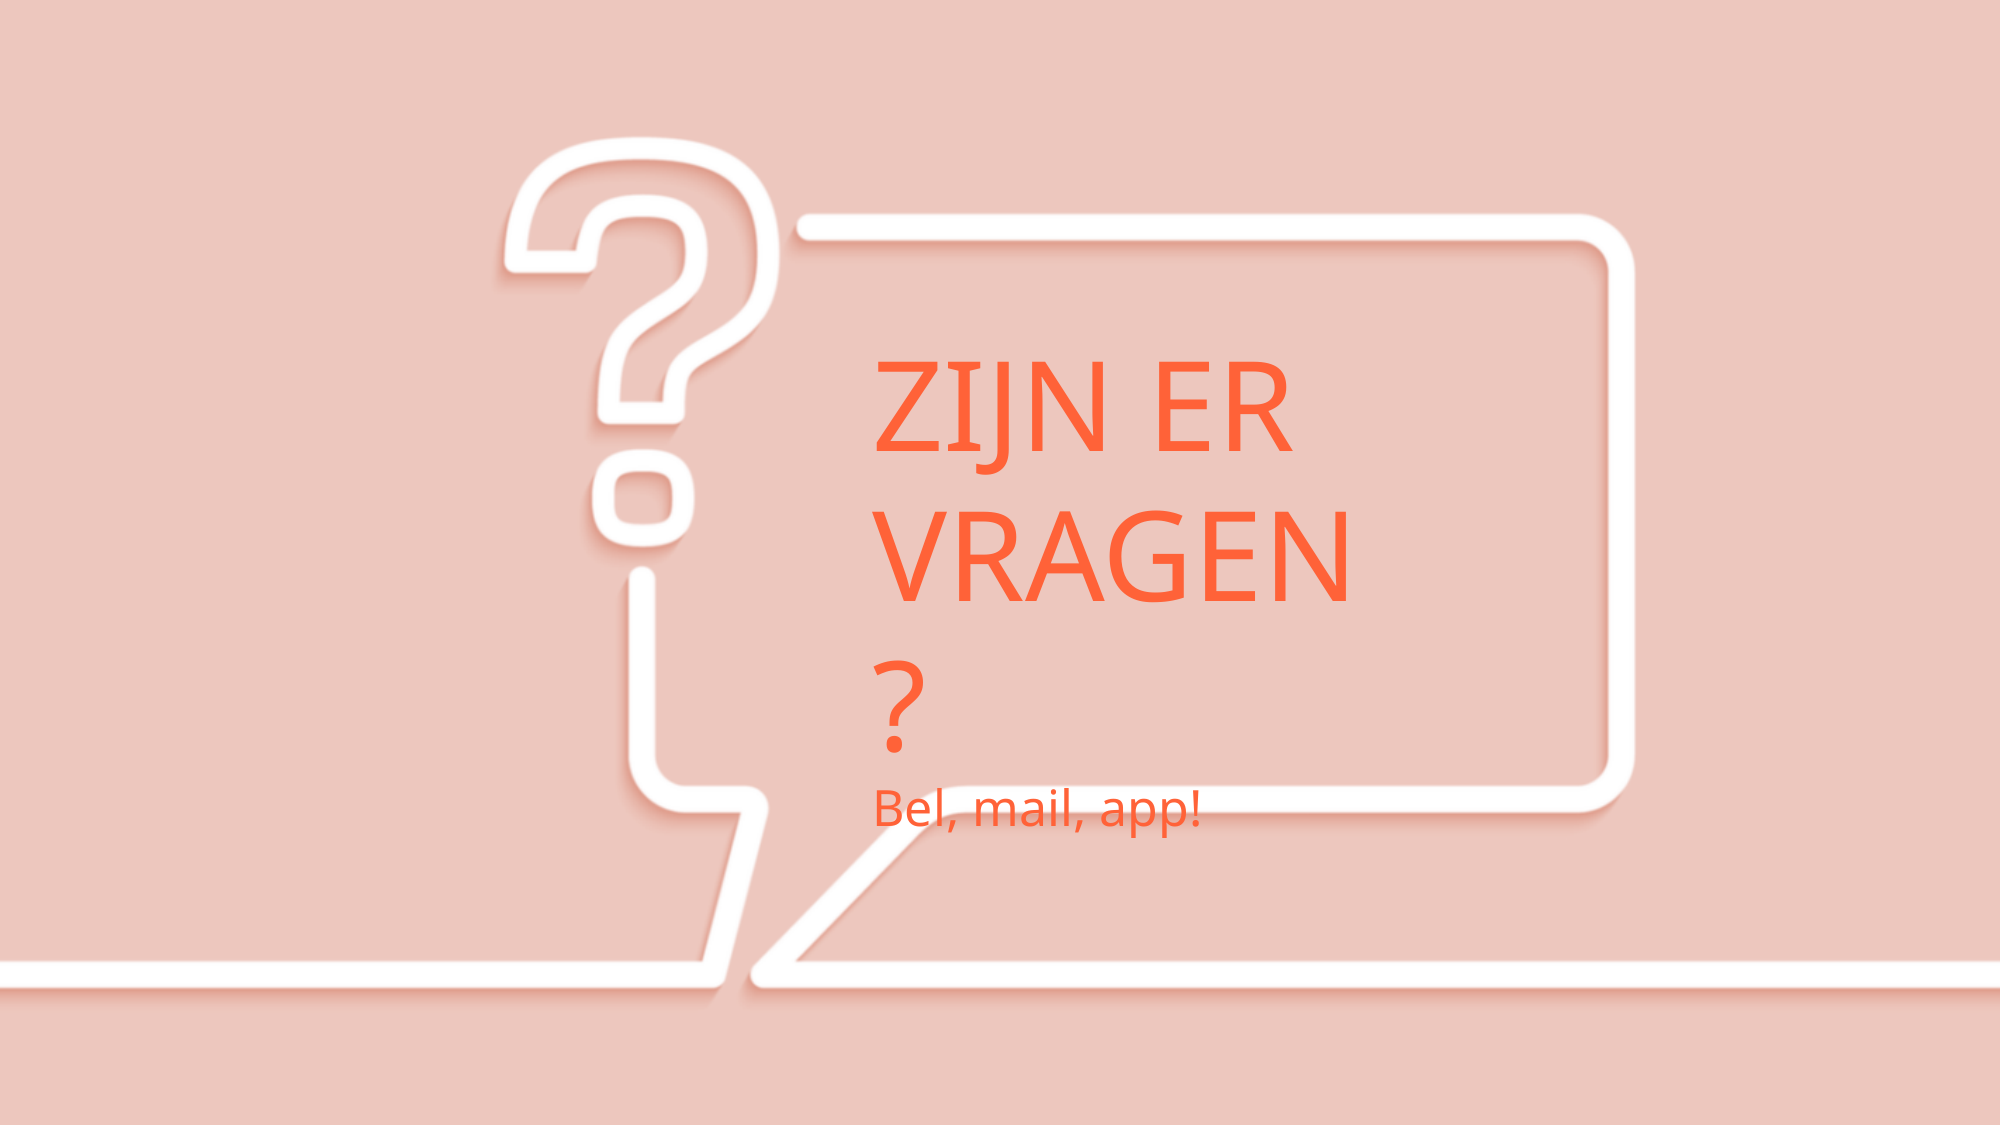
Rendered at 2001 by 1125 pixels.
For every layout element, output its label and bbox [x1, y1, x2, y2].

list [0, 0, 2000, 1125]
